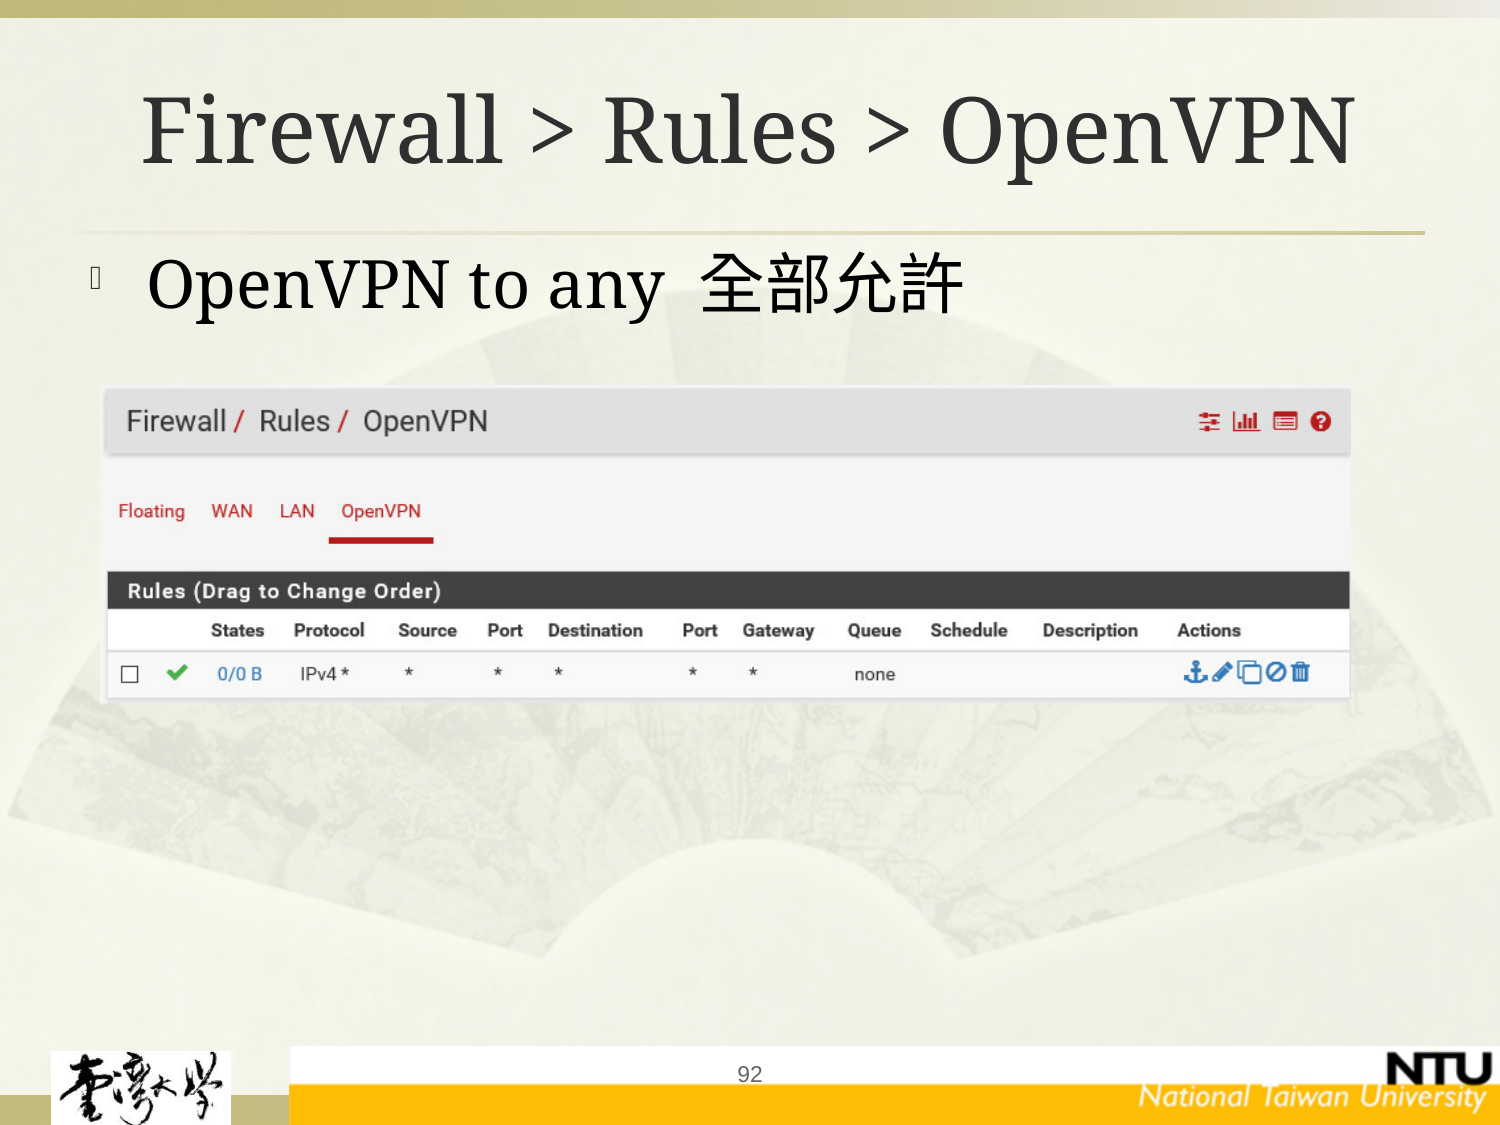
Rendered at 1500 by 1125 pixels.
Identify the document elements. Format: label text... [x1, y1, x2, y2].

picture [99, 384, 1351, 704]
picture [289, 1046, 1500, 1125]
picture [51, 1051, 231, 1125]
title Firewall > Rules > OpenVPN [75, 45, 1425, 209]
list OpenVPN to any 全部允許 [75, 234, 1425, 1032]
slide_number 92 [675, 1050, 825, 1097]
